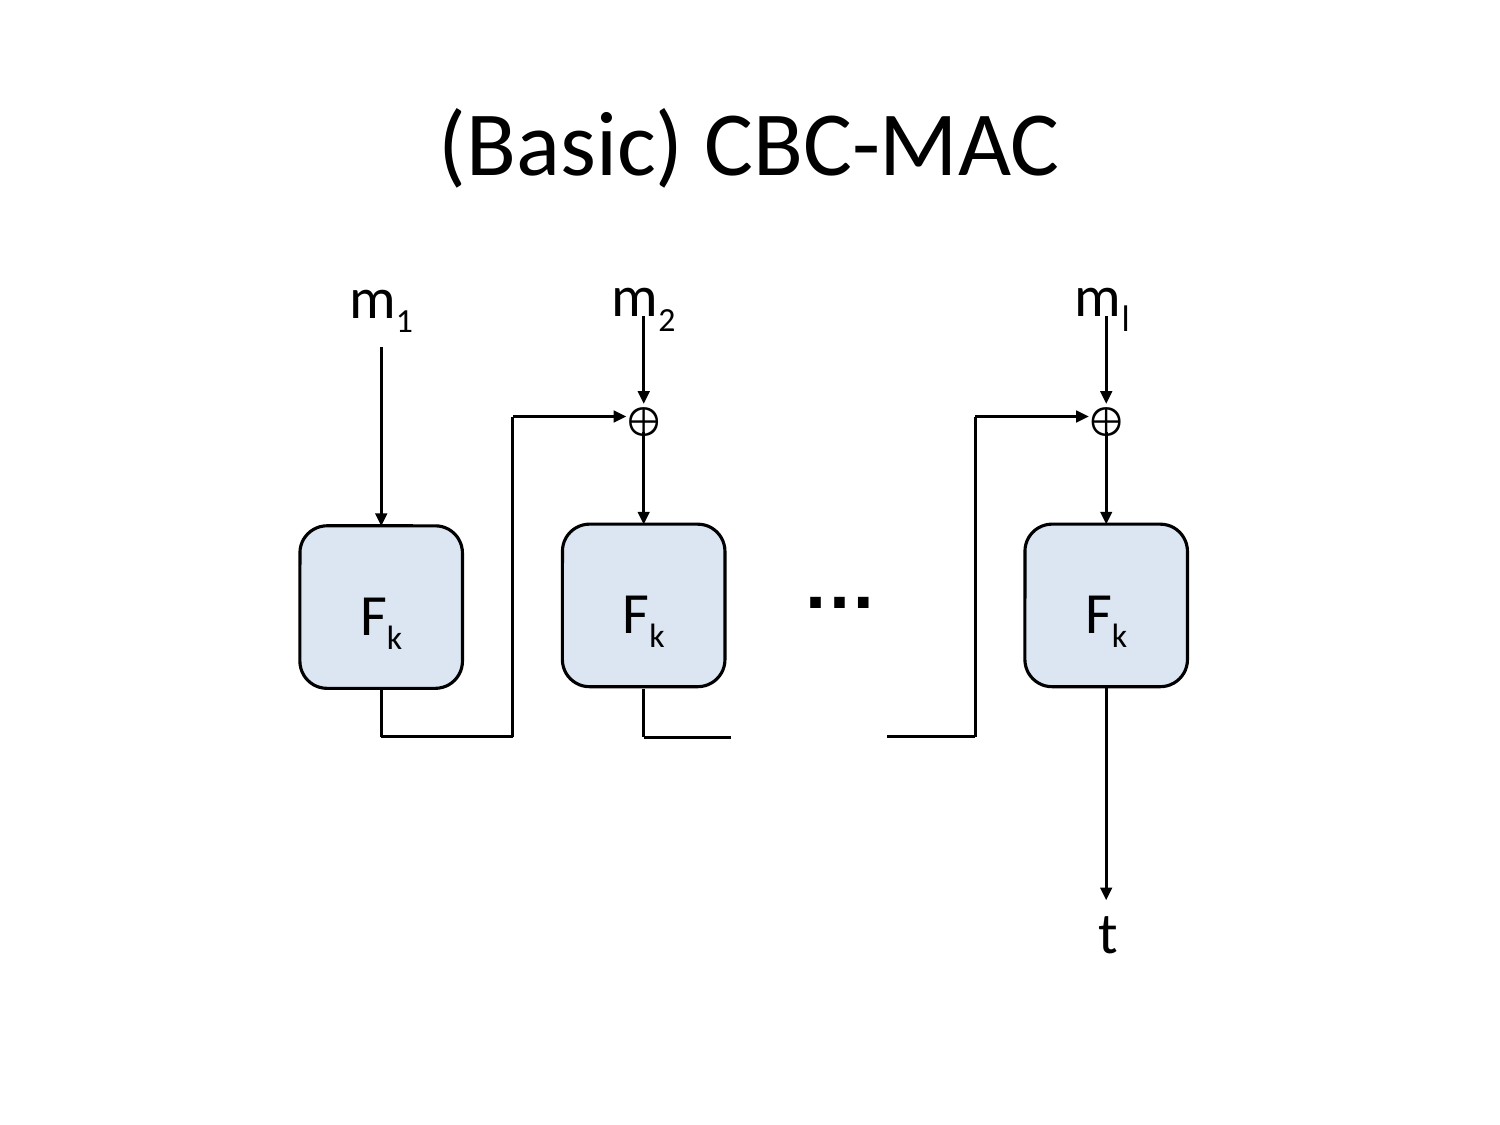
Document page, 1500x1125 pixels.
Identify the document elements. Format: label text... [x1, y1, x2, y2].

title (Basic) CBC-MAC [75, 45, 1425, 233]
text_box … [788, 525, 893, 631]
text_box [562, 524, 725, 687]
text_box  [609, 378, 679, 454]
text_box [299, 525, 463, 689]
text_box [1024, 524, 1188, 687]
text_box Fk [607, 567, 680, 663]
text_box t [1083, 887, 1133, 973]
text_box m1 [334, 252, 428, 347]
text_box ml [1060, 250, 1145, 346]
text_box  [1071, 378, 1141, 454]
text_box Fk [345, 569, 418, 664]
text_box Fk [1070, 567, 1143, 663]
text_box m2 [597, 250, 691, 346]
